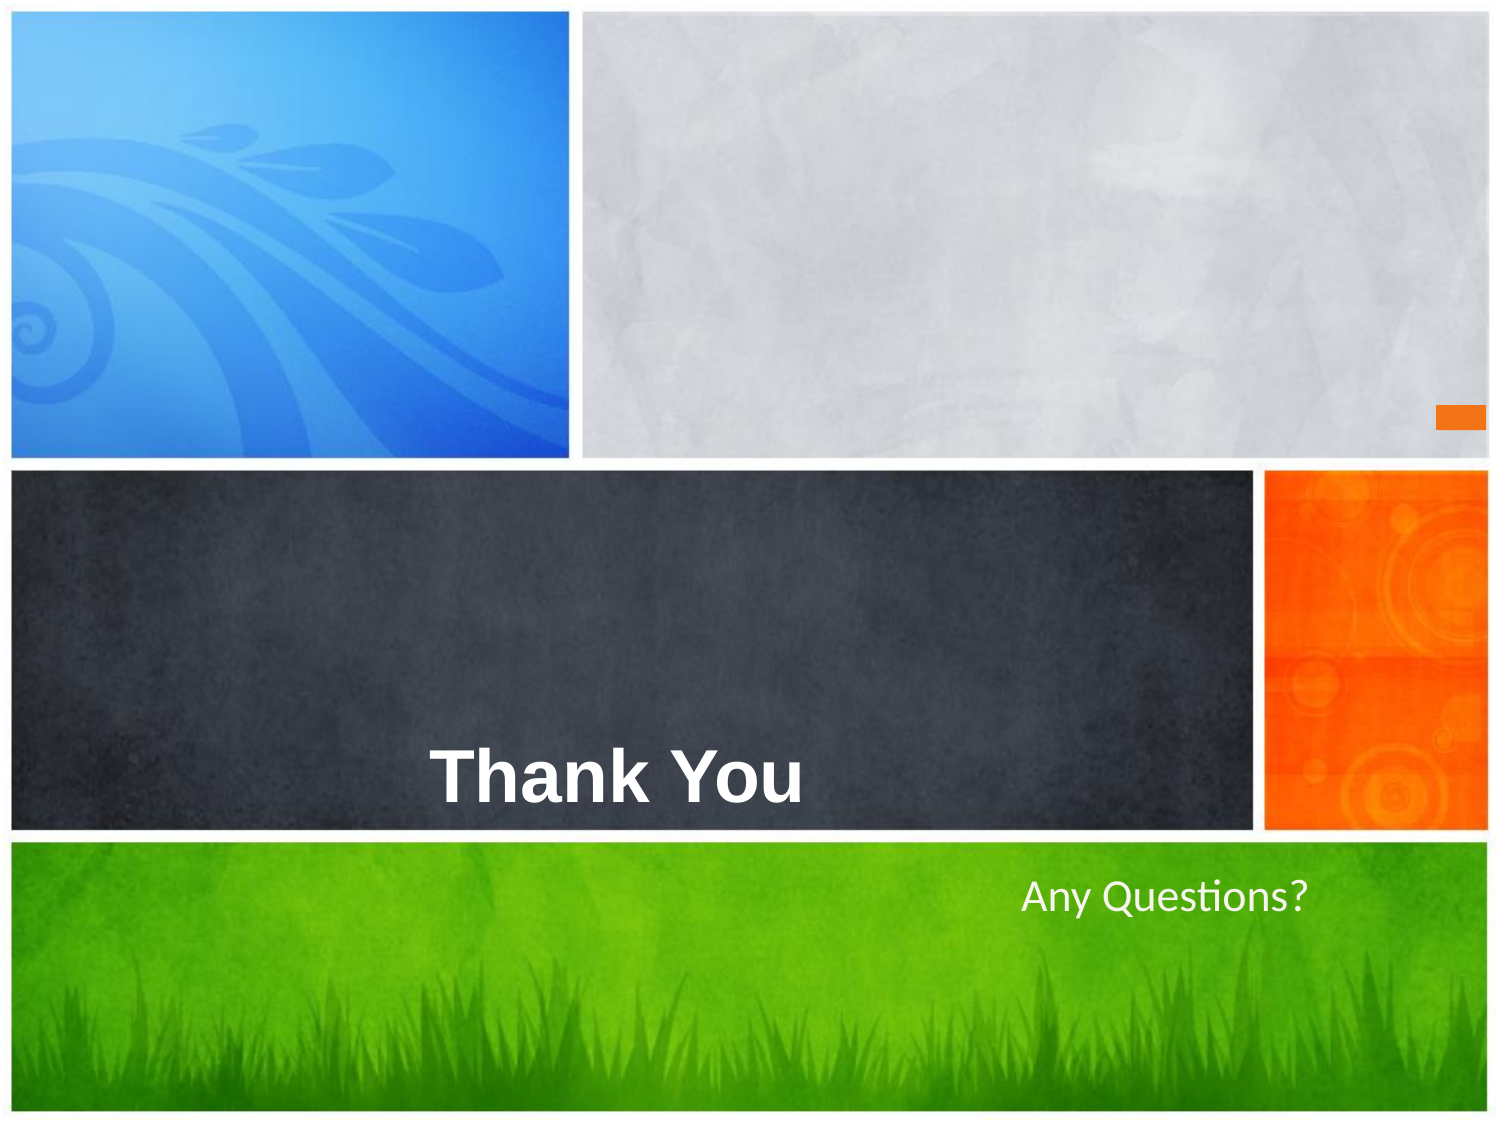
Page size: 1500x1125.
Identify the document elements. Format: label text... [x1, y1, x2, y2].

subtitle Any Questions? [200, 840, 1325, 929]
picture [3, 3, 1498, 1120]
title Thank You [17, 675, 1218, 825]
